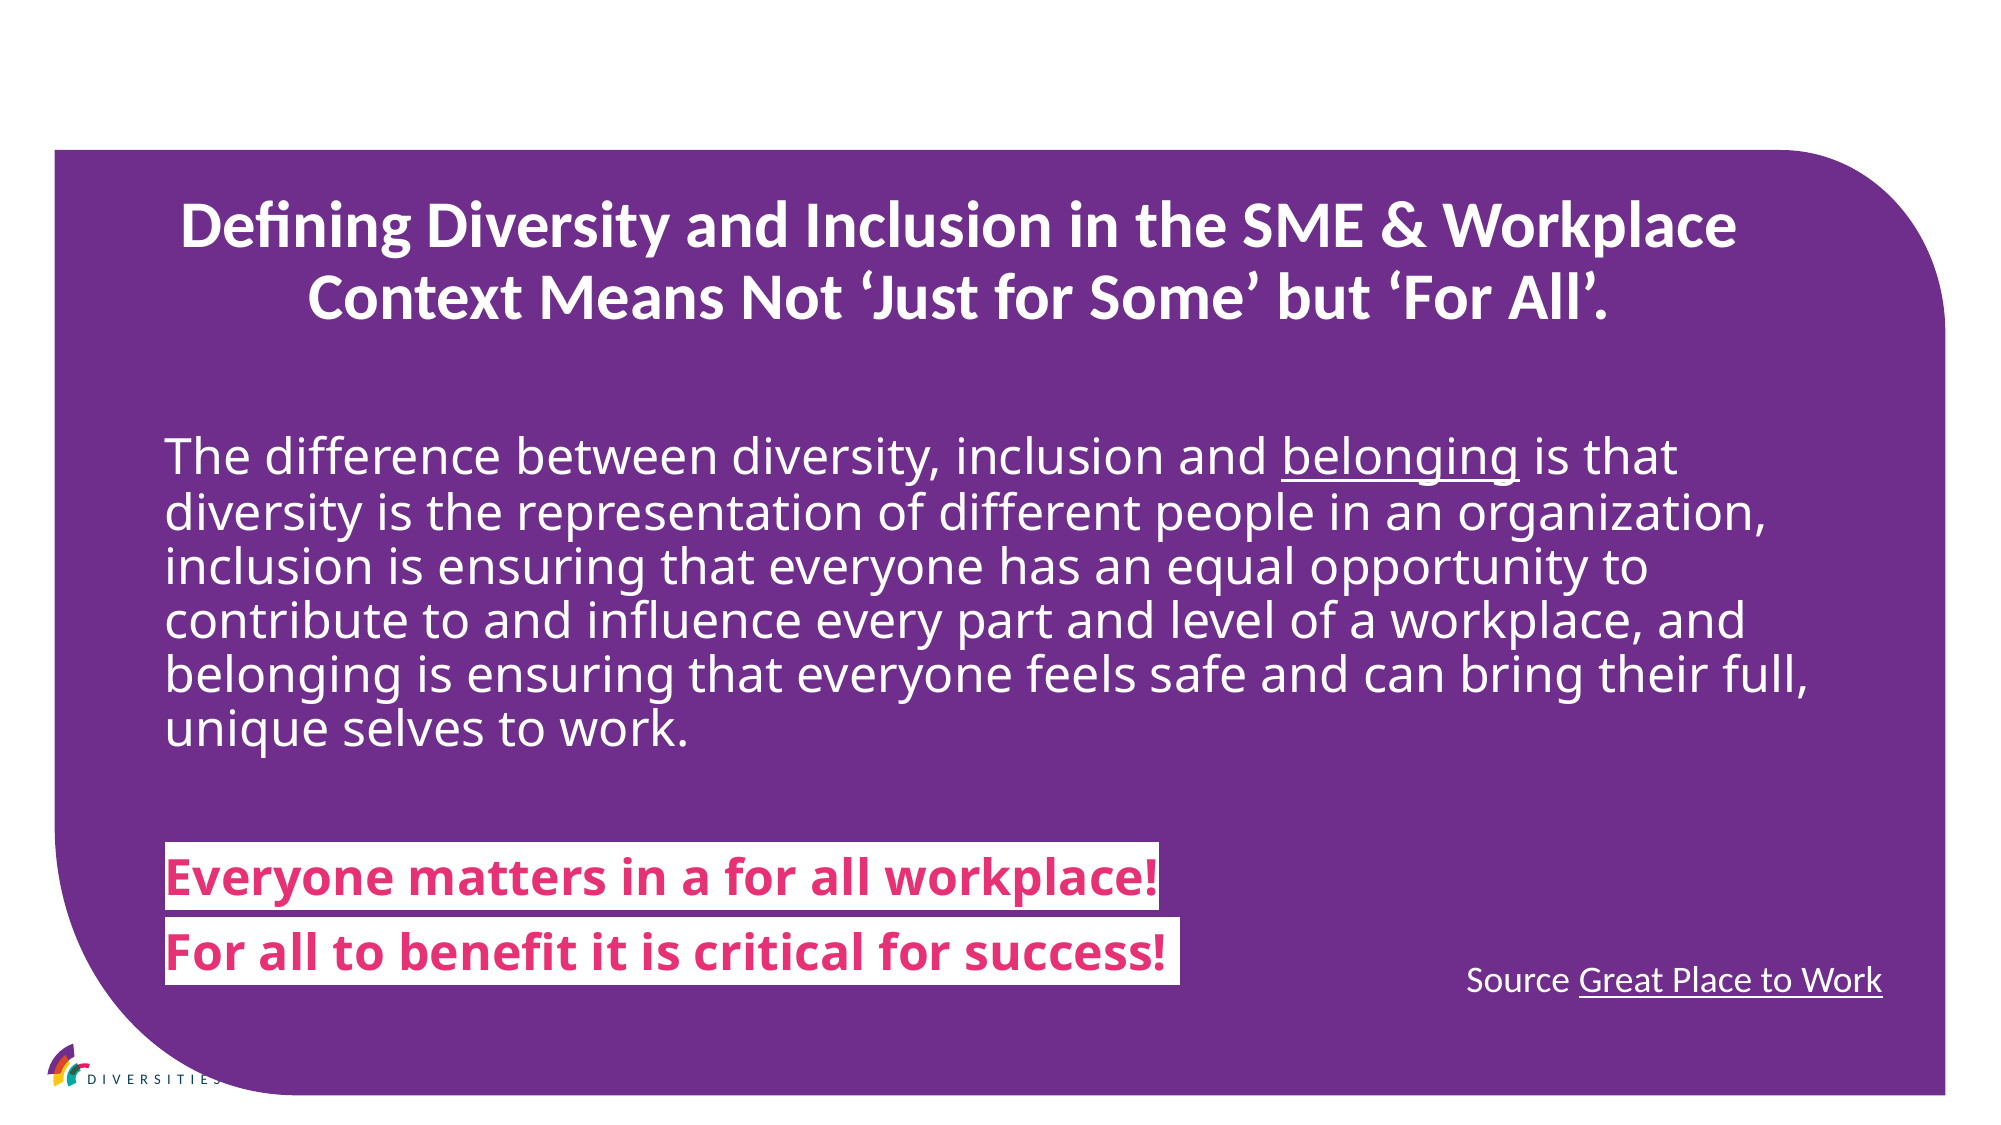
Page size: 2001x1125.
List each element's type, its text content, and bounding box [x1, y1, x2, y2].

text_box Source Great Place to Work [1451, 948, 1898, 1008]
list The difference between diversity, inclusion and belonging is that diversity is the representation of different people in an organization, inclusion is ensuring that everyone has an equal opportunity to contribute to and influence every part and level of a workplace, and belonging is ensuring that everyone feels safe and can bring their full, unique selves to work. Everyone matters in a for all workplace! For all to benefit it is critical for success! [150, 418, 1869, 983]
list Defining Diversity and Inclusion in the SME & Workplace Context Means Not ‘Just for Some’ but ‘For All’. [150, 183, 1771, 315]
